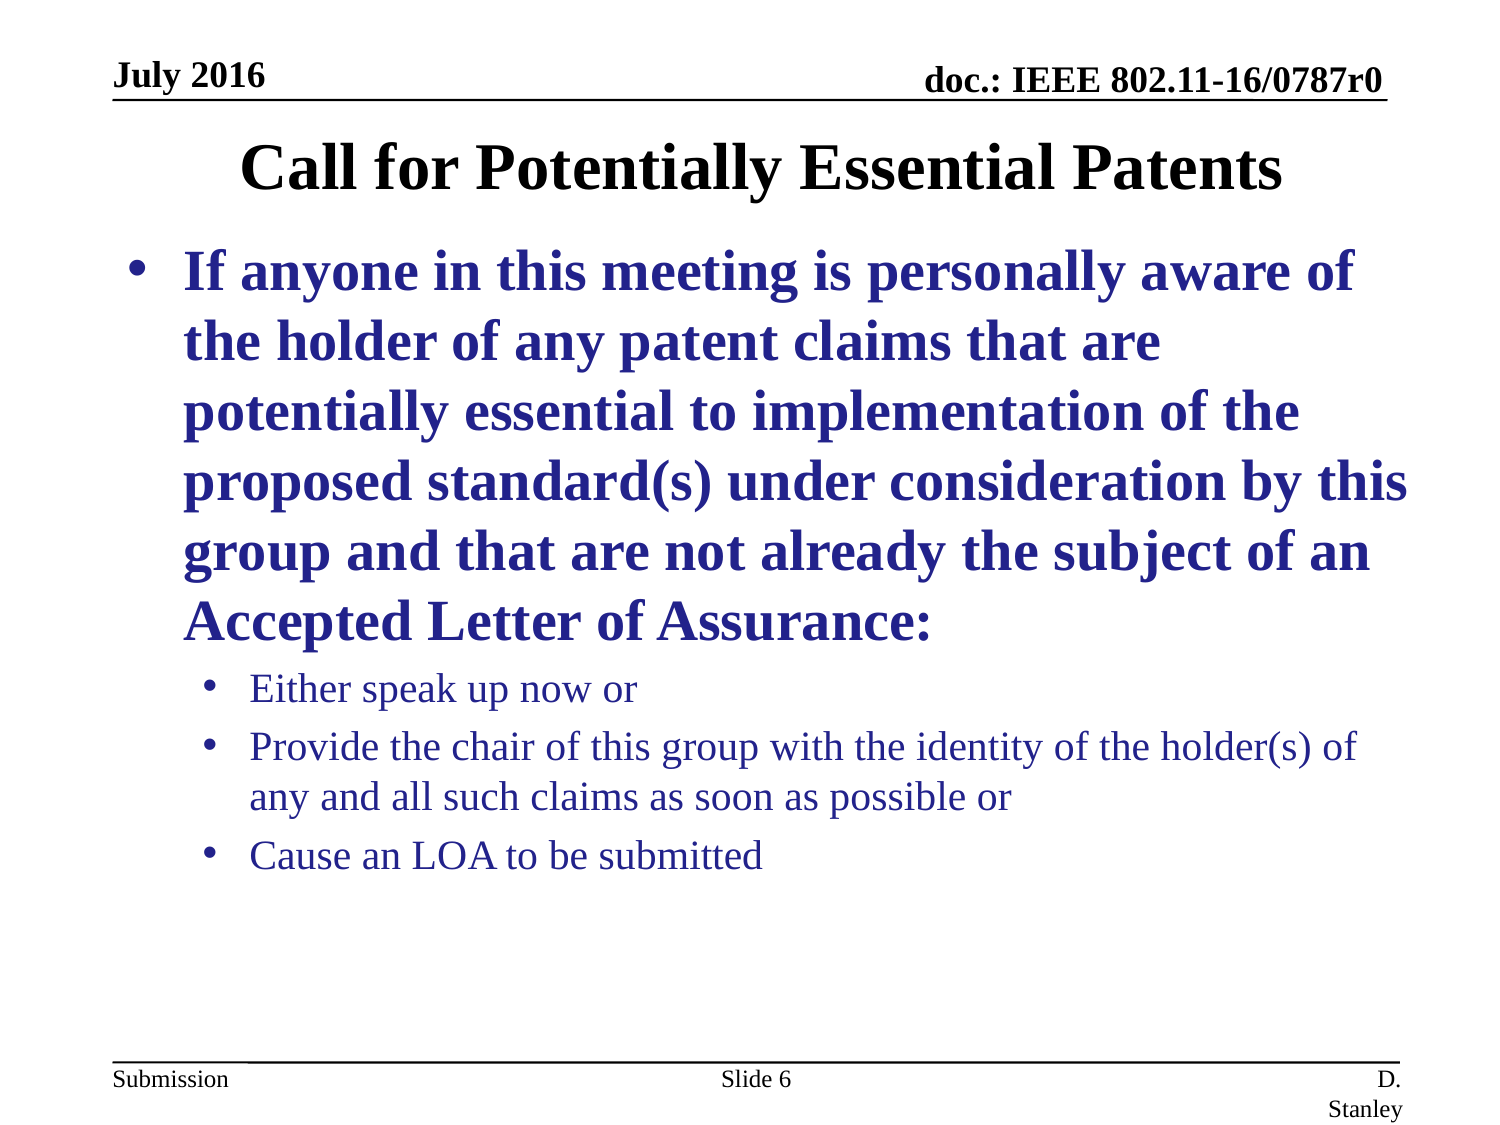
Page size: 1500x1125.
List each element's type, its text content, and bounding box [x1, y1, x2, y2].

title Call for Potentially Essential Patents [49, 112, 1476, 213]
footer D. Stanley, HP Enterprise [1324, 1061, 1402, 1093]
list If anyone in this meeting is personally aware of the holder of any patent claims that are potentially essential to implementation of the proposed standard(s) under consideration by this group and that are not already the subject of an Accepted Letter of Assurance: Either speak up now or Provide the chair of this group with the identity of the holder(s) of any and all such claims as soon as possible or Cause an LOA to be submitted [112, 224, 1438, 1001]
slide_number Slide 6 [712, 1061, 800, 1093]
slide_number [112, 49, 388, 96]
